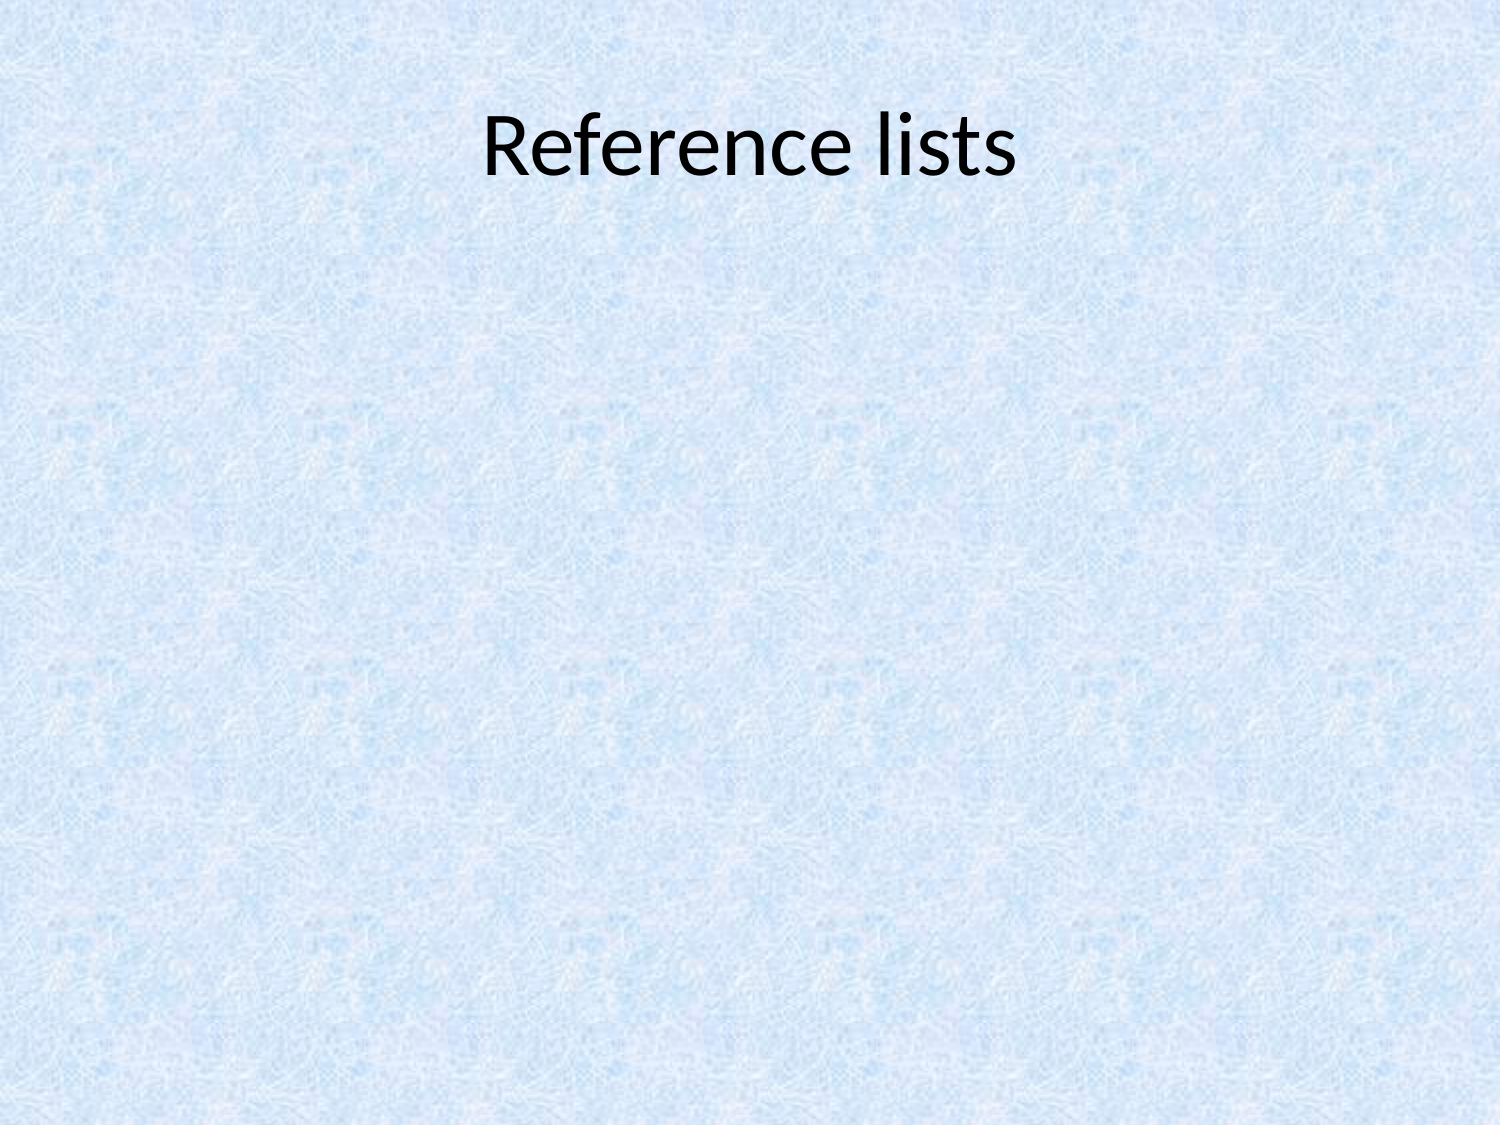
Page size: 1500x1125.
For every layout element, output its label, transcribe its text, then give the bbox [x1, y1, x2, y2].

picture [0, 0, 1500, 1125]
title Reference lists [75, 45, 1425, 233]
